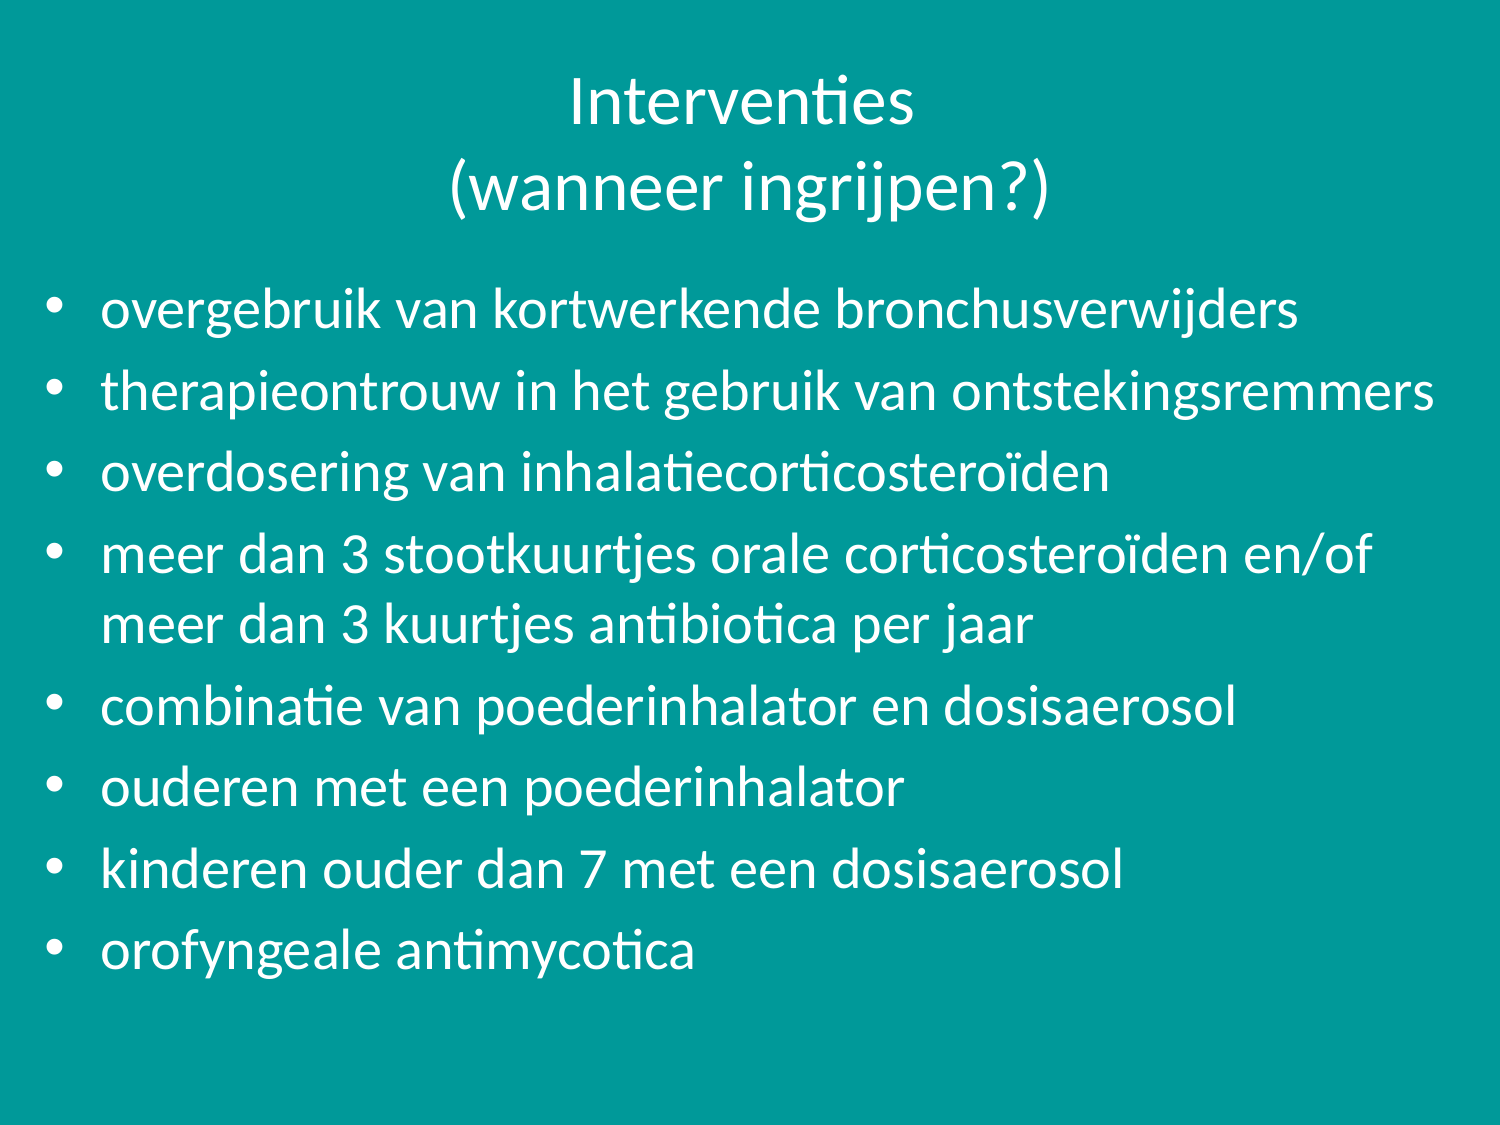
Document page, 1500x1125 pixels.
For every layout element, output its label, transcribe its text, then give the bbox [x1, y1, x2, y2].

title Interventies (wanneer ingrijpen?) [75, 45, 1425, 233]
list overgebruik van kortwerkende bronchusverwijders therapieontrouw in het gebruik van ontstekingsremmers overdosering van inhalatiecorticosteroïden meer dan 3 stootkuurtjes orale corticosteroïden en/of meer dan 3 kuurtjes antibiotica per jaar combinatie van poederinhalator en dosisaerosol ouderen met een poederinhalator kinderen ouder dan 7 met een dosisaerosol orofyngeale antimycotica [29, 262, 1500, 1094]
